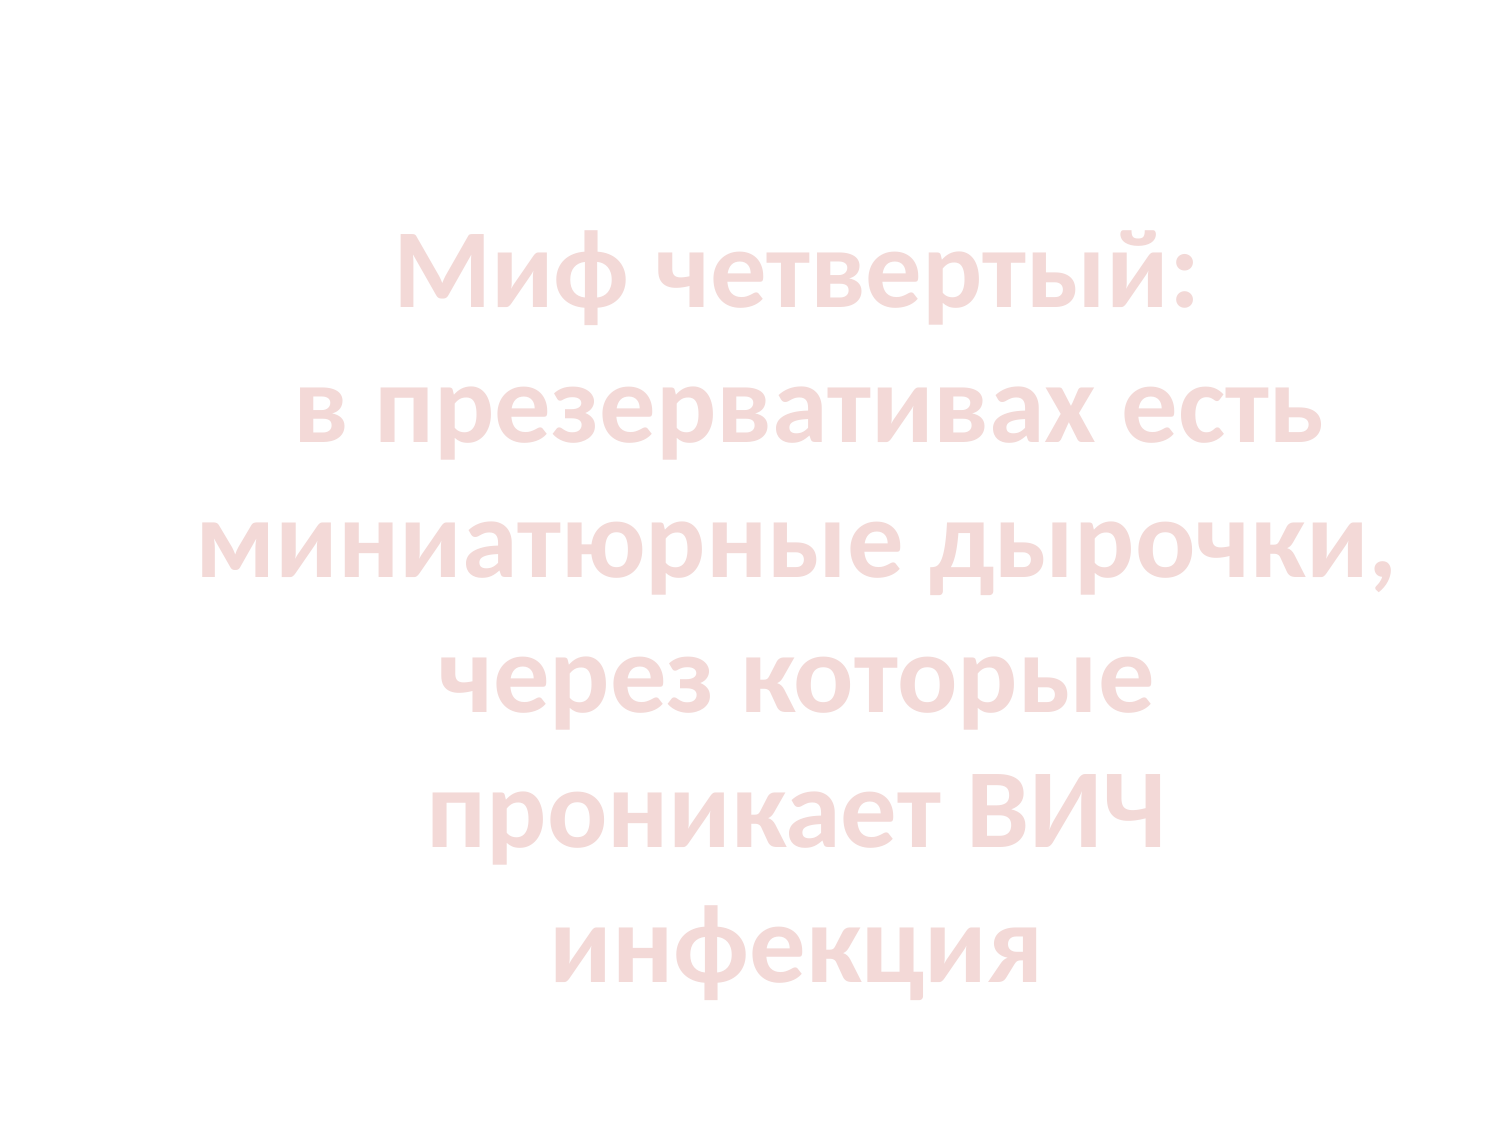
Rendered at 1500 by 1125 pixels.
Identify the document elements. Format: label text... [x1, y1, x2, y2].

text_box Миф четвертый: в презервативах есть миниатюрные дырочки, через которые проникает ВИЧ инфекция [164, 187, 1430, 1013]
